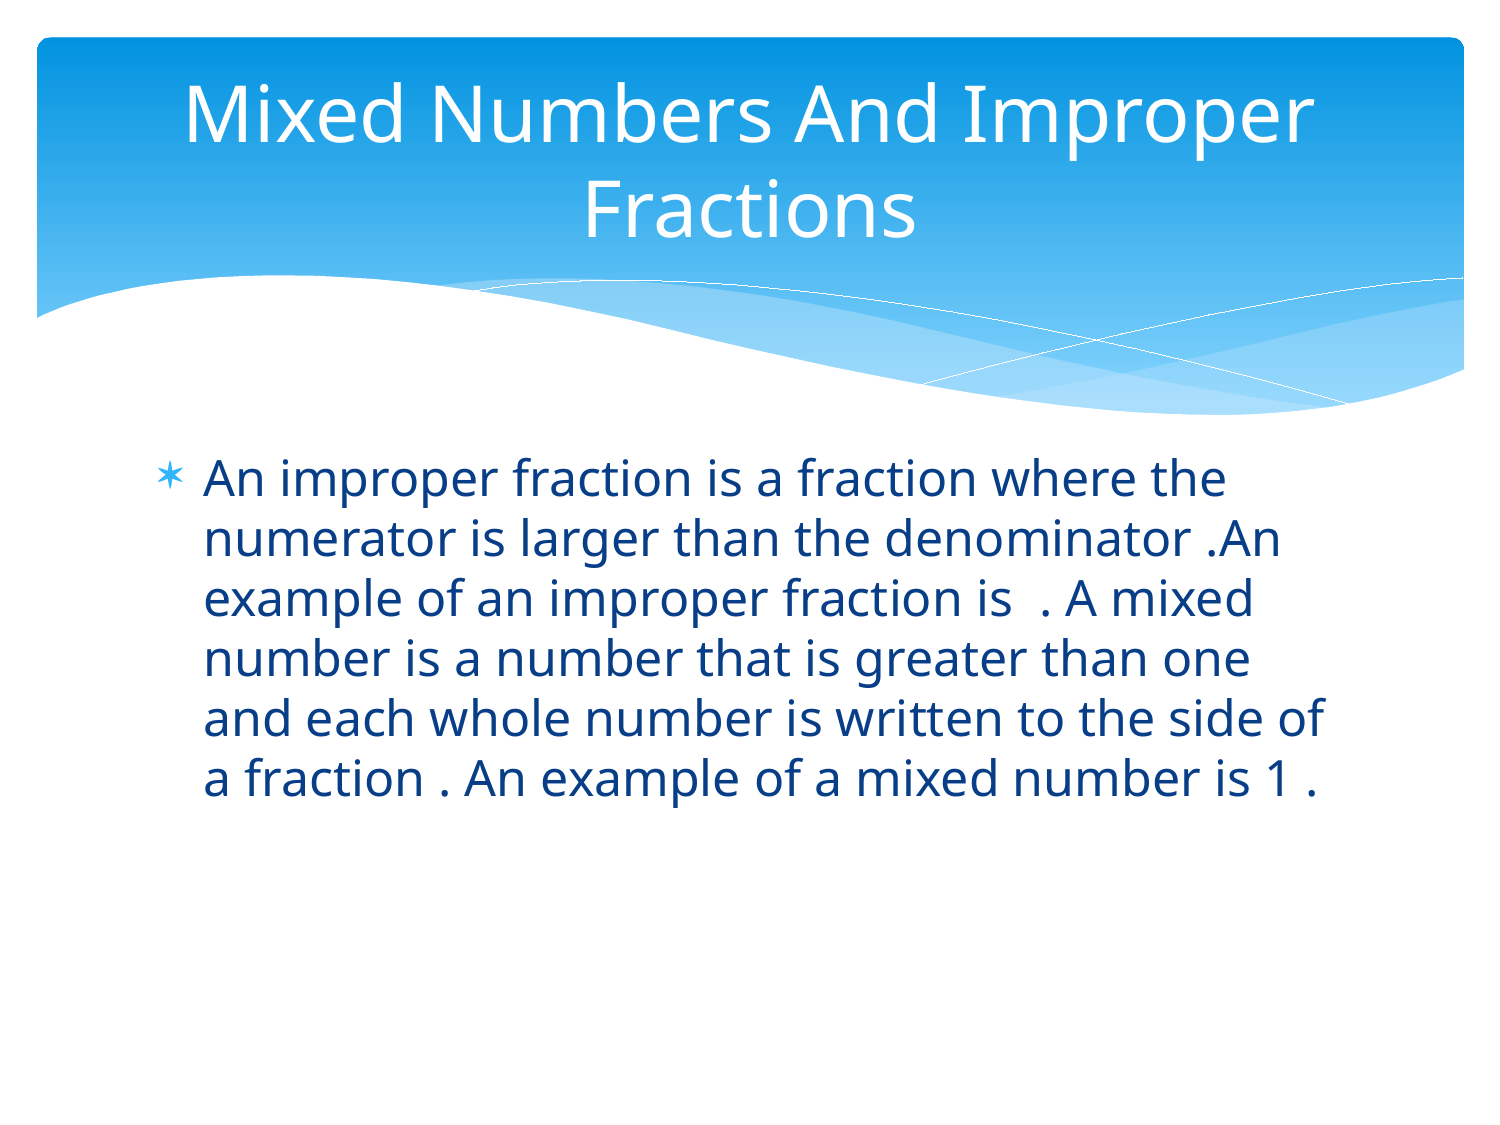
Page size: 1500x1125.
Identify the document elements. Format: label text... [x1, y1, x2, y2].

title Mixed Numbers And Improper Fractions [75, 55, 1425, 261]
